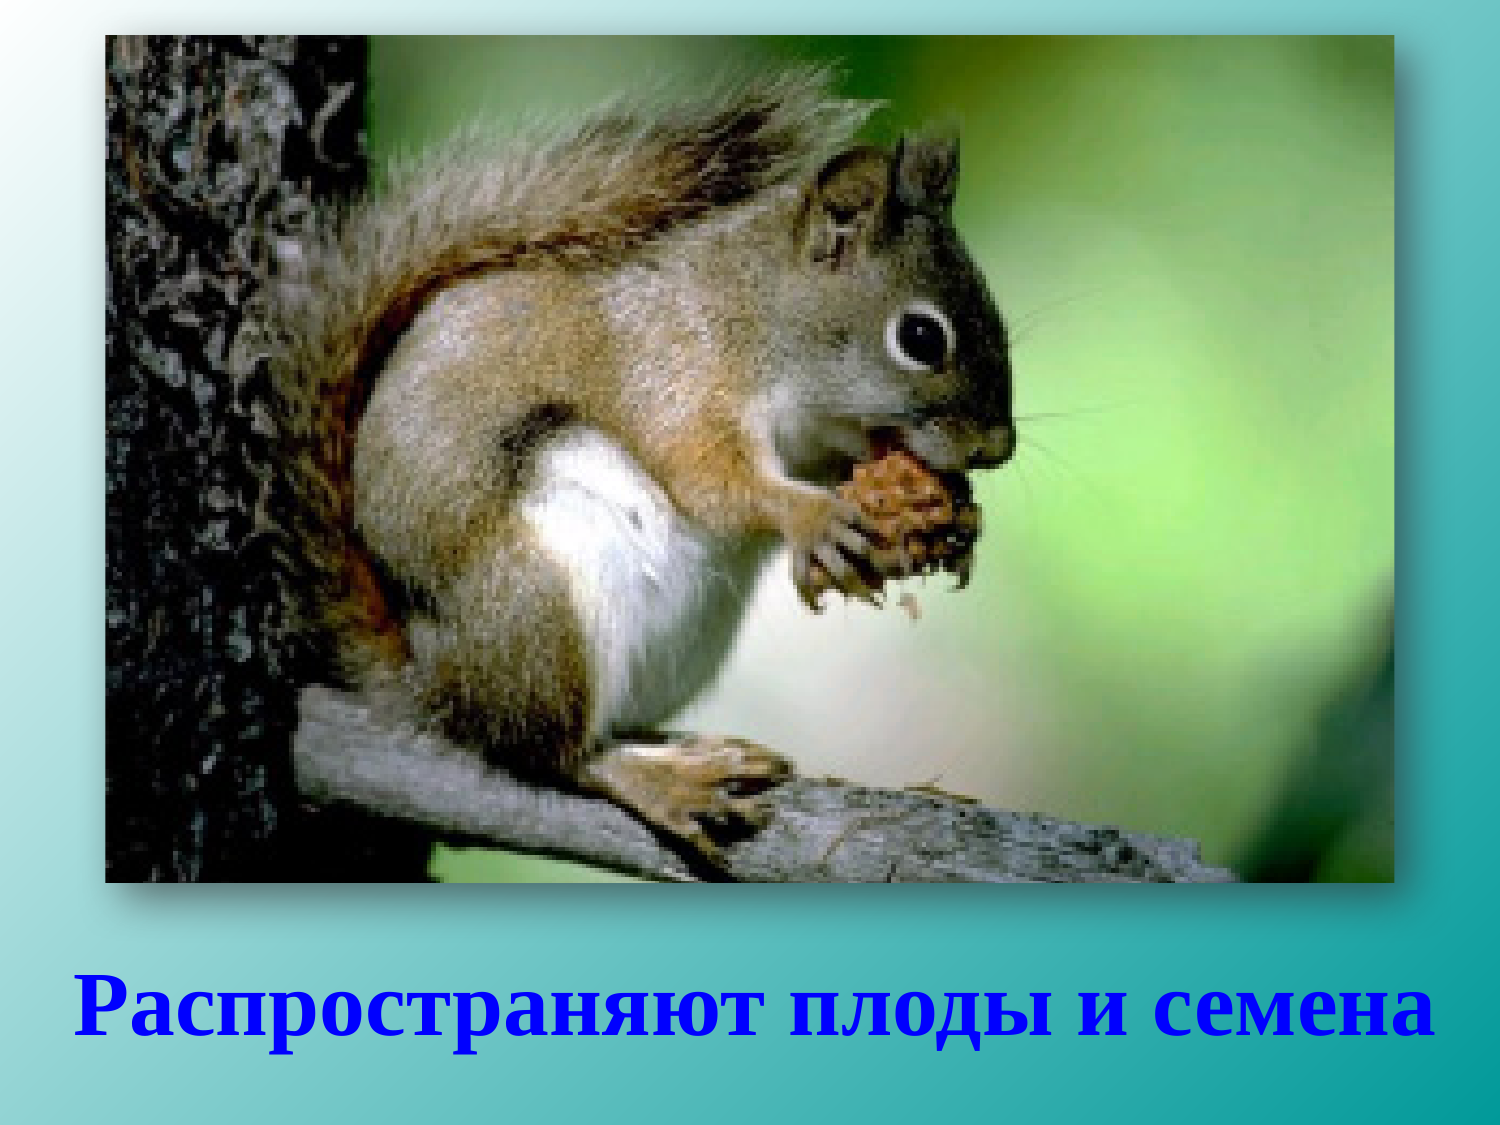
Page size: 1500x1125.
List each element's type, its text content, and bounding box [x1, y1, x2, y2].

picture [105, 34, 1395, 883]
list Распространяют плоды и семена [58, 948, 1500, 1033]
